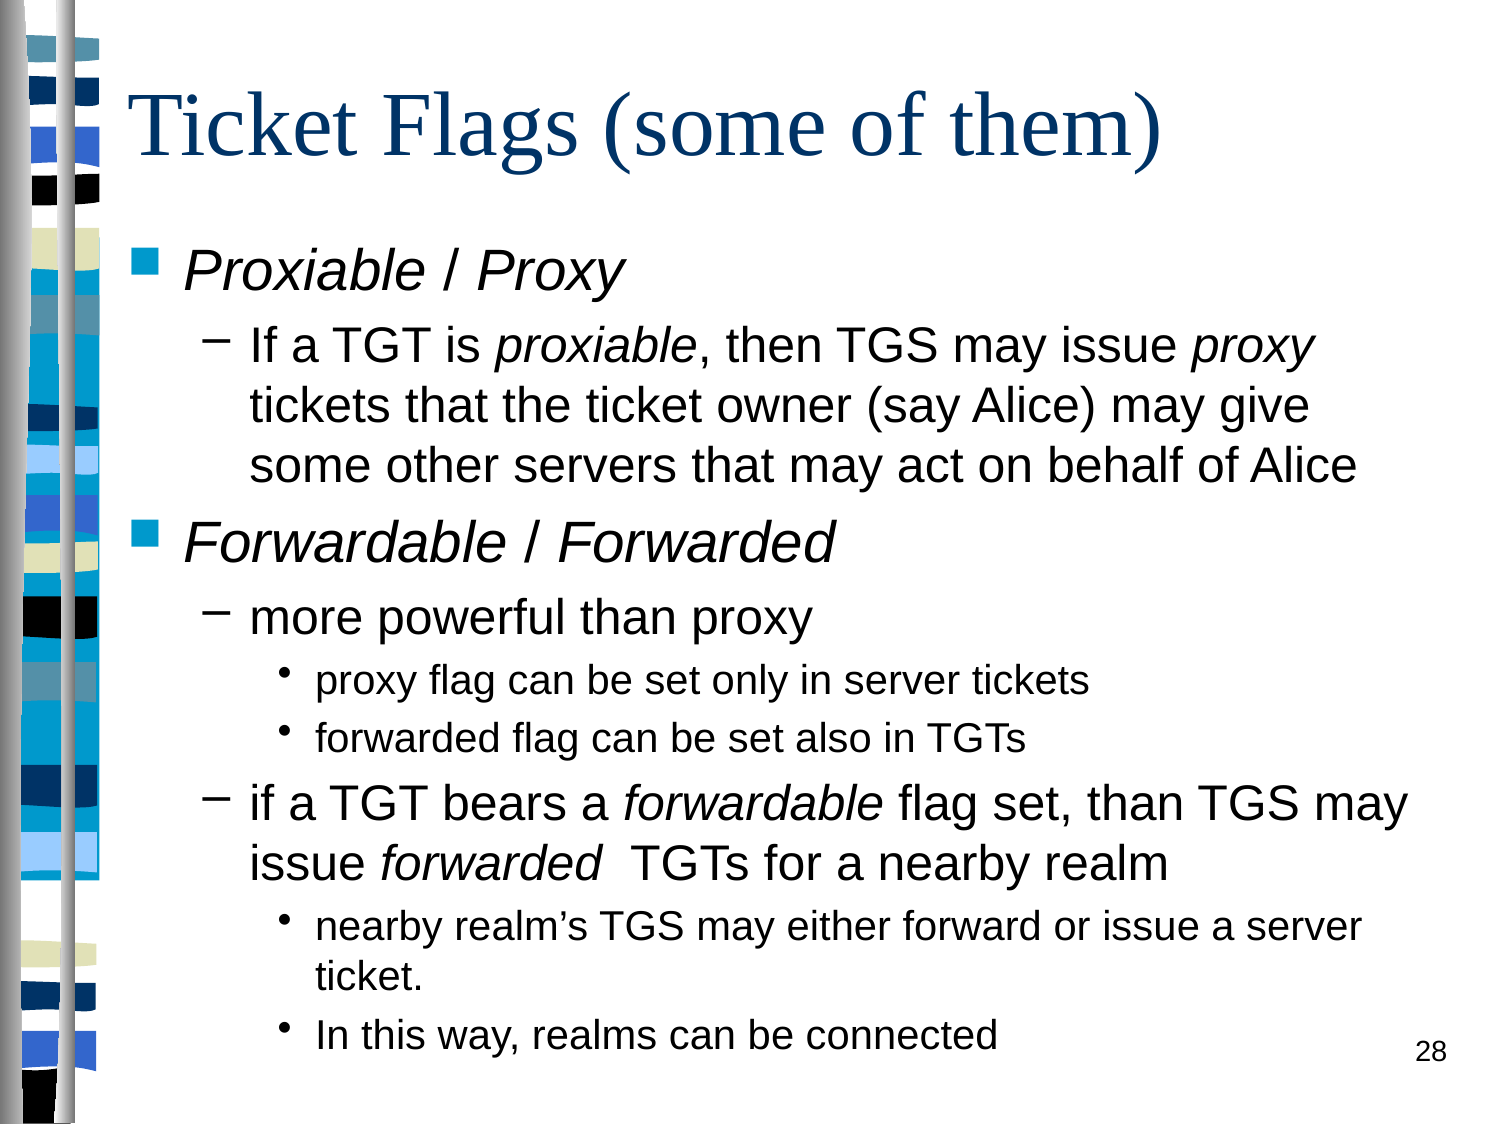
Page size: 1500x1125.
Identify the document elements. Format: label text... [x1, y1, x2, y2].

list Proxiable / Proxy If a TGT is proxiable, then TGS may issue proxy tickets that the ticket owner (say Alice) may give some other servers that may act on behalf of Alice Forwardable / Forwarded more powerful than proxy proxy flag can be set only in server tickets forwarded flag can be set also in TGTs if a TGT bears a forwardable flag set, than TGS may issue forwarded TGTs for a nearby realm nearby realm’s TGS may either forward or issue a server ticket. In this way, realms can be connected [112, 224, 1438, 1088]
slide_number 28 [1149, 1024, 1463, 1101]
title Ticket Flags (some of them) [112, 37, 1388, 200]
